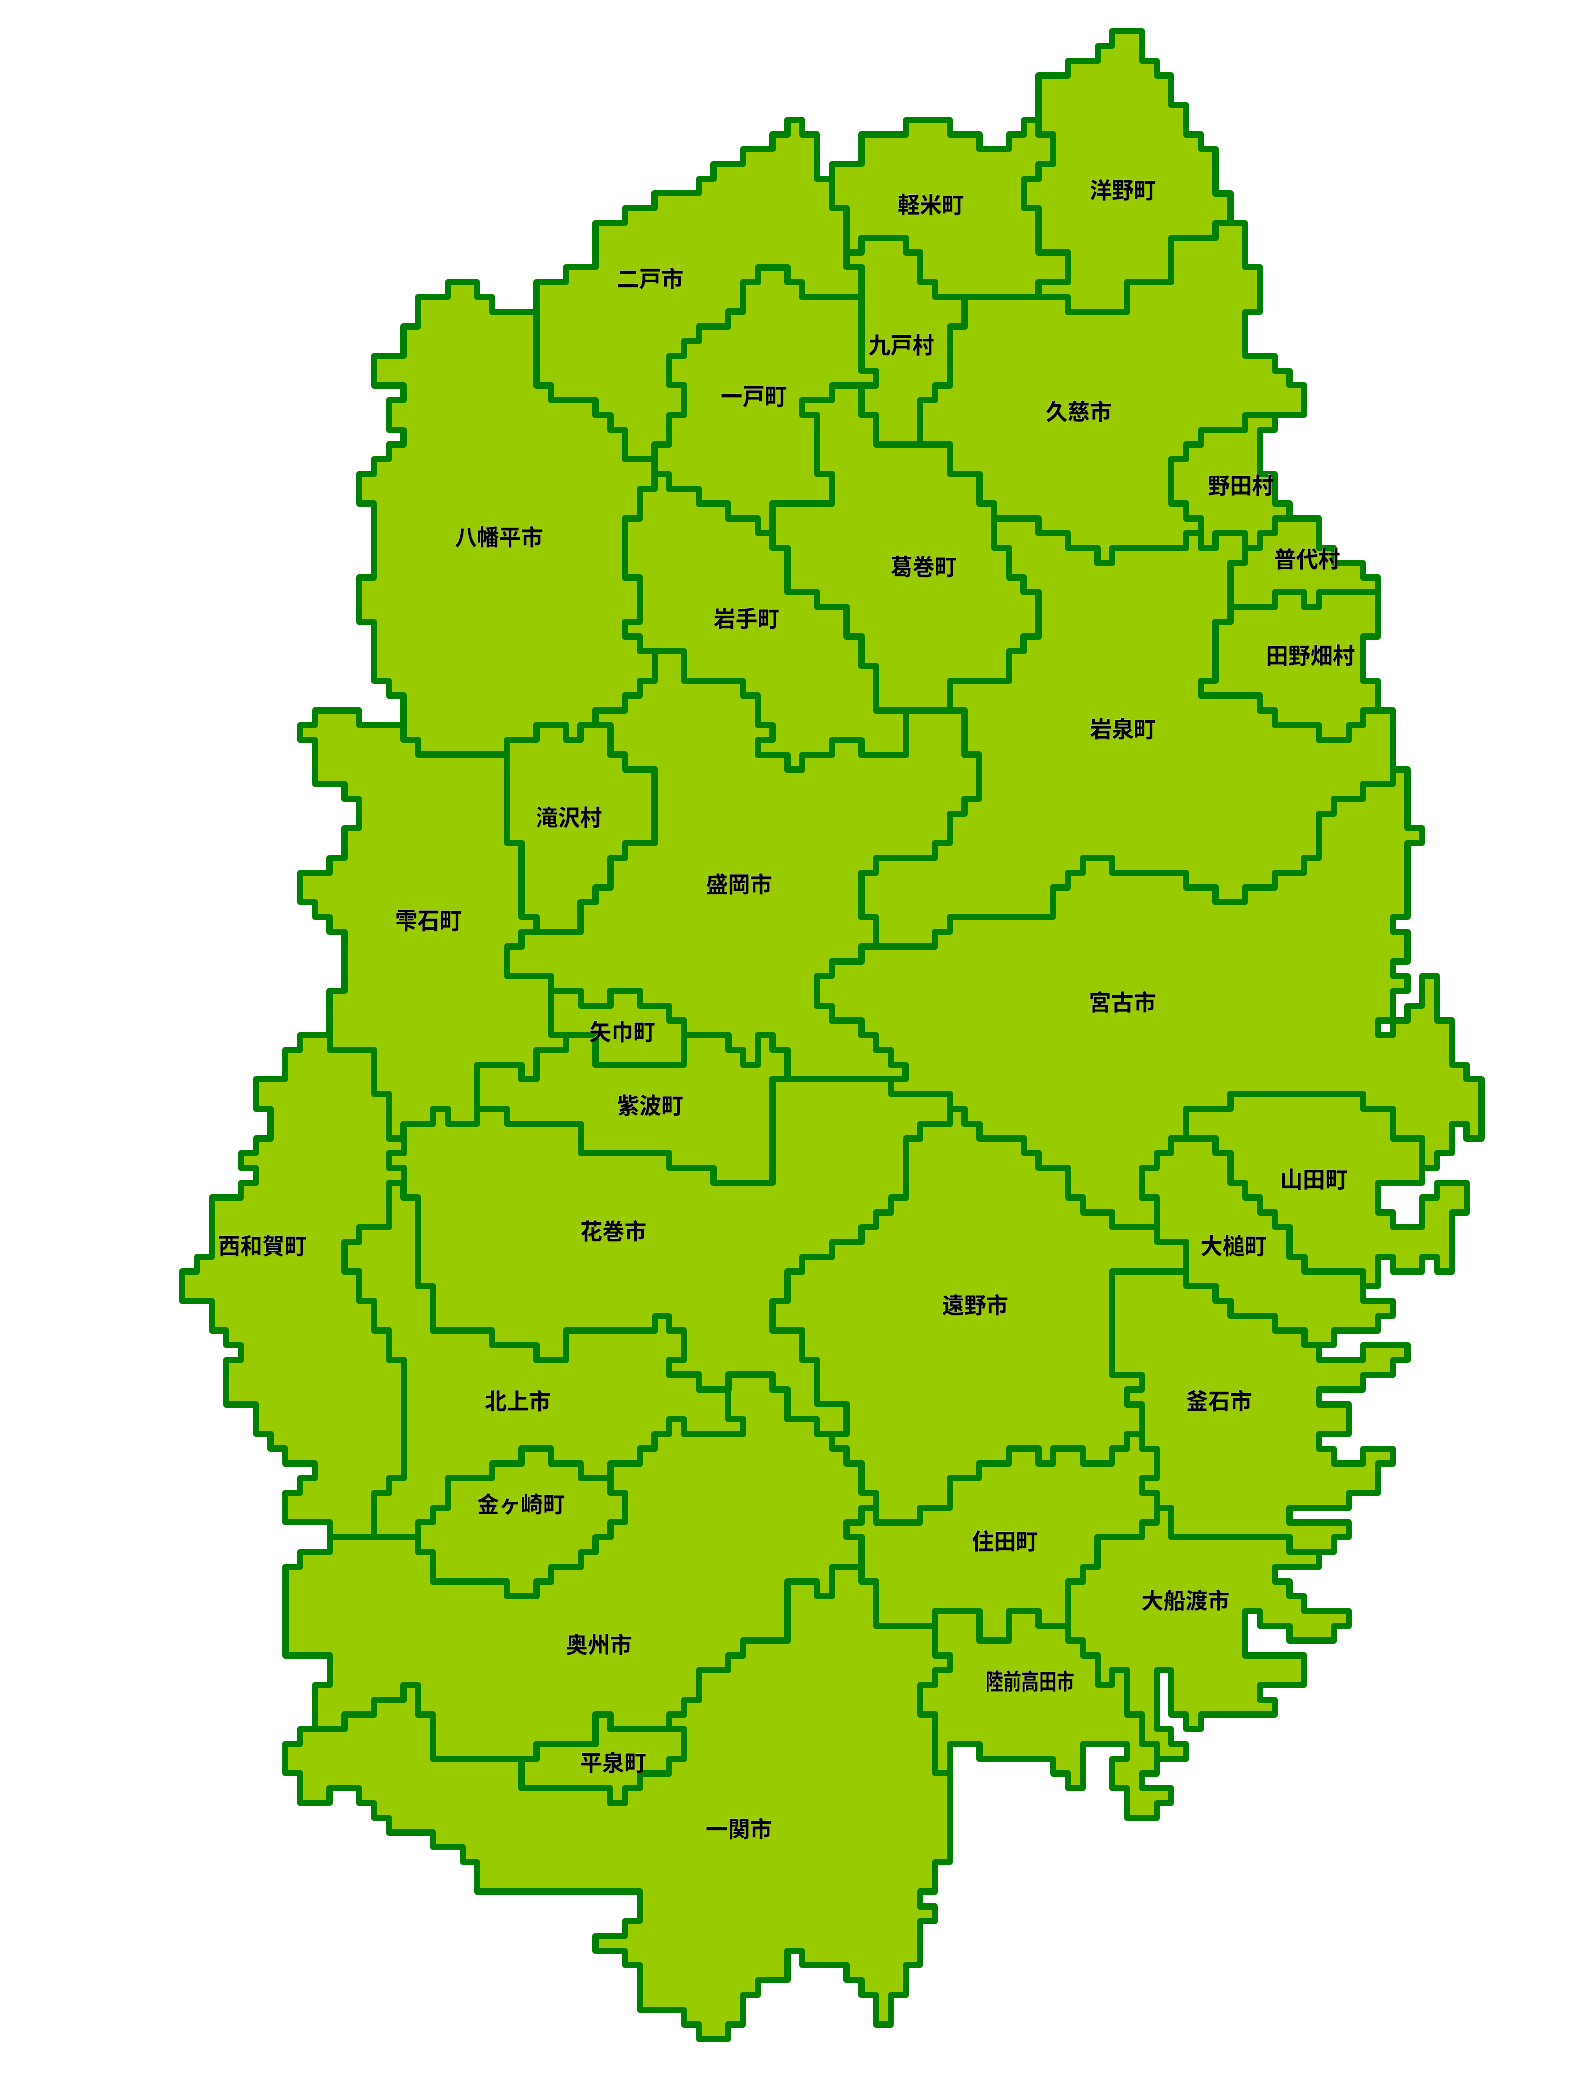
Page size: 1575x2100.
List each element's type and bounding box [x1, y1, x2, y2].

text_box [713, 606, 780, 630]
text_box [395, 909, 462, 932]
text_box [720, 385, 787, 408]
text_box [617, 1093, 683, 1117]
text_box [181, 30, 1482, 2040]
text_box [1141, 1589, 1230, 1612]
text_box [1045, 399, 1112, 423]
text_box [1185, 1389, 1252, 1412]
text_box [897, 193, 964, 216]
text_box [1089, 717, 1156, 740]
text_box [218, 1234, 307, 1257]
text_box [565, 1633, 632, 1656]
text_box [986, 1669, 1074, 1693]
text_box [1267, 643, 1355, 667]
text_box [1200, 1234, 1267, 1257]
text_box [1089, 178, 1156, 201]
text_box [580, 1219, 646, 1242]
text_box [1274, 547, 1340, 570]
text_box [580, 1750, 646, 1774]
text_box [454, 525, 543, 548]
text_box [1089, 990, 1156, 1013]
text_box [890, 555, 957, 578]
text_box [1208, 473, 1274, 497]
text_box [868, 333, 934, 356]
text_box [705, 872, 772, 895]
text_box [484, 1389, 551, 1412]
text_box [617, 267, 683, 290]
text_box [536, 805, 602, 829]
text_box [971, 1529, 1038, 1552]
text_box [1281, 1167, 1348, 1191]
text_box [942, 1293, 1008, 1316]
text_box [477, 1492, 565, 1515]
text_box [589, 1020, 655, 1043]
text_box [705, 1817, 772, 1840]
